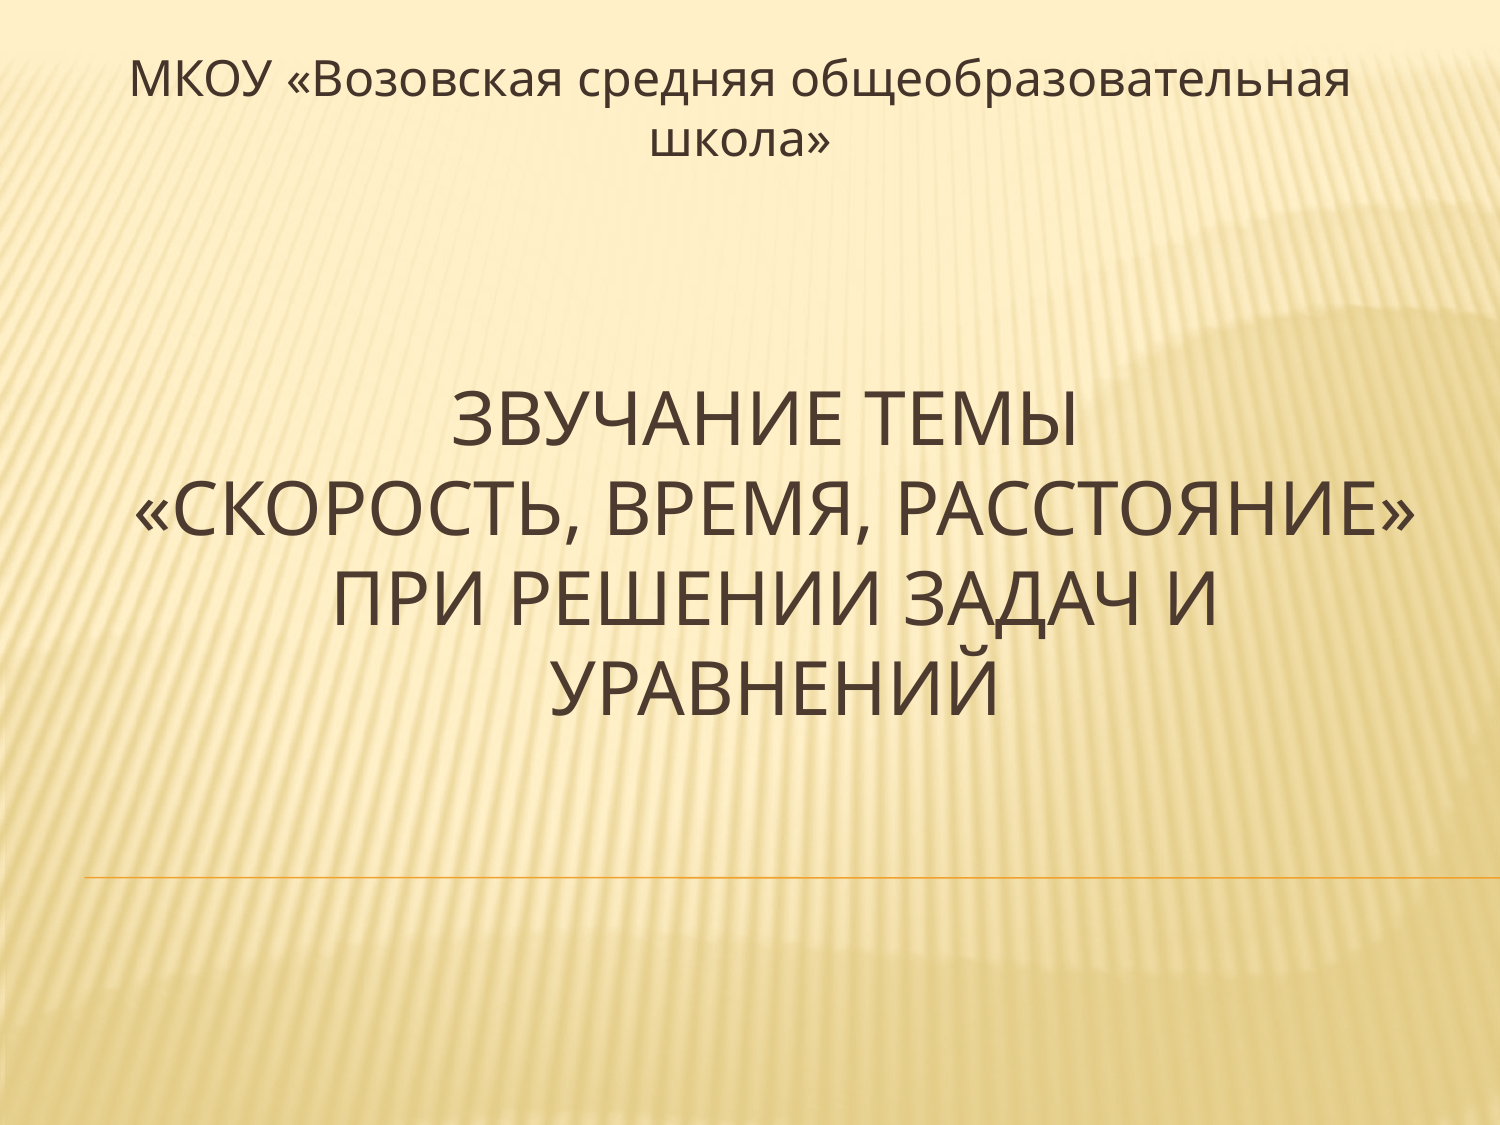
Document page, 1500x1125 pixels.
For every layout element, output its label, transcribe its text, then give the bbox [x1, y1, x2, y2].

title звучание темы «Скорость, время, расстояние» при решении задач и уравнений [82, 363, 1470, 704]
subtitle МКОУ «Возовская средняя общеобразовательная школа» [46, 23, 1435, 174]
